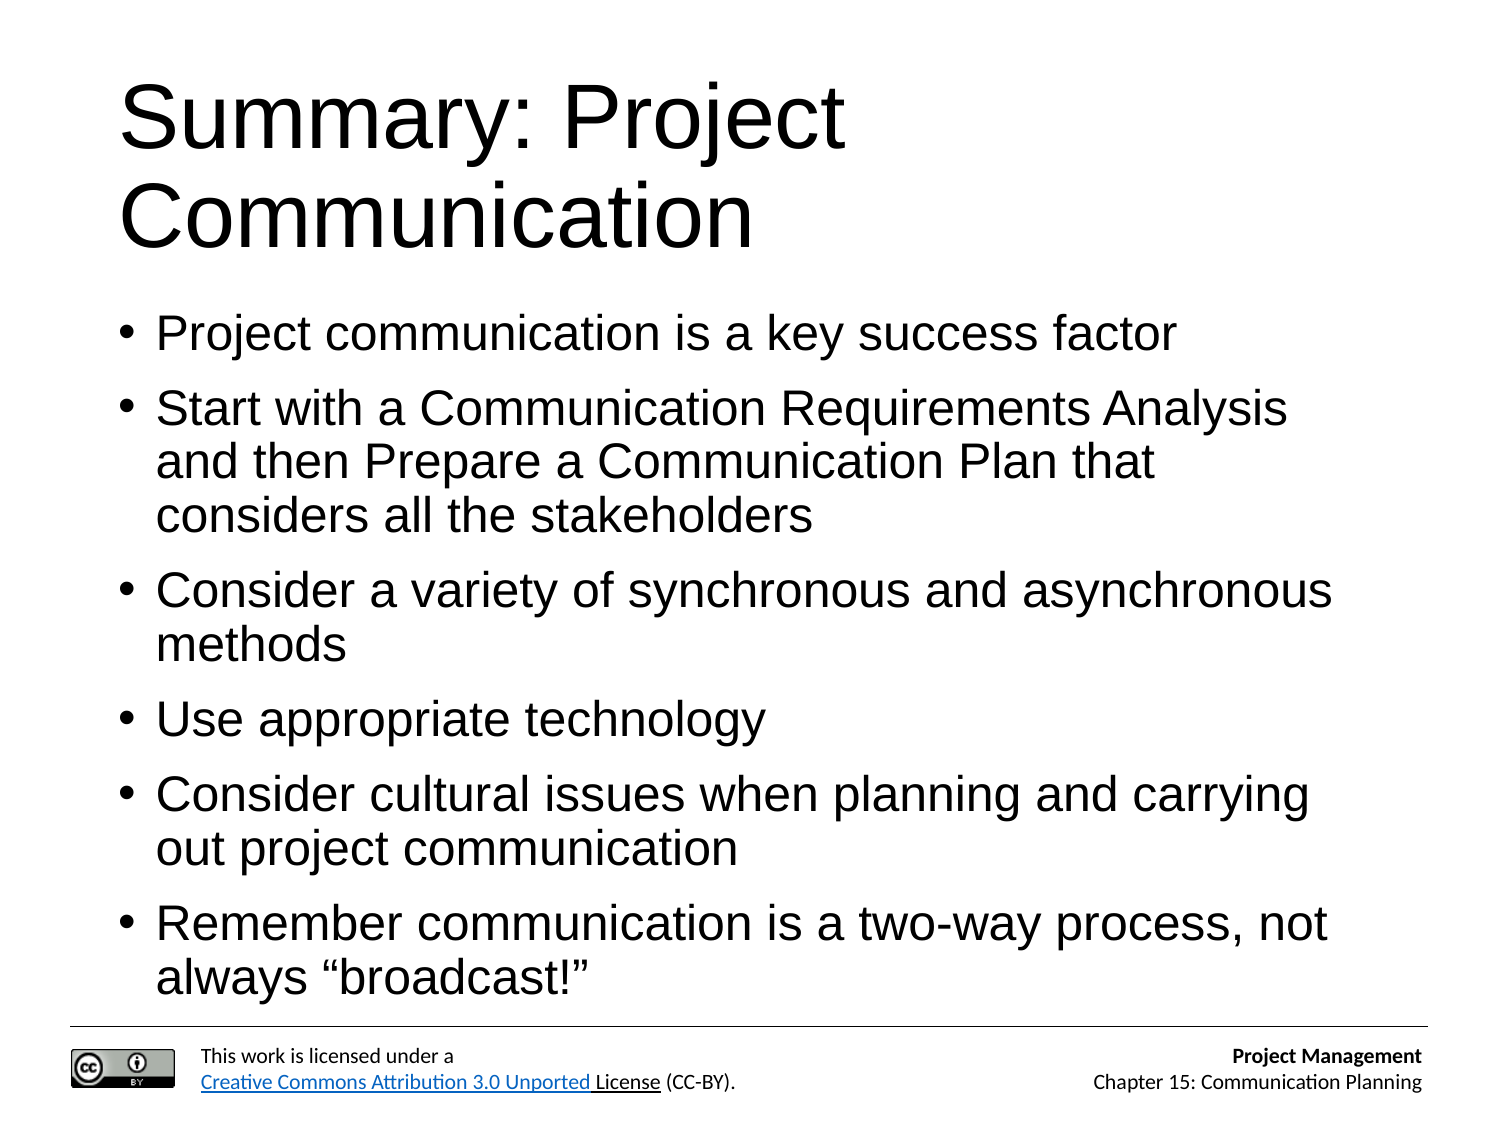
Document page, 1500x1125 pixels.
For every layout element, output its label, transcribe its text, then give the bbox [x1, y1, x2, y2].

list Project communication is a key success factor Start with a Communication Requirements Analysis and then Prepare a Communication Plan that considers all the stakeholders Consider a variety of synchronous and asynchronous methods Use appropriate technology Consider cultural issues when planning and carrying out project communication Remember communication is a two-way process, not always “broadcast!” [103, 299, 1397, 1014]
picture [71, 1049, 175, 1088]
title Summary: Project Communication [103, 59, 1397, 278]
